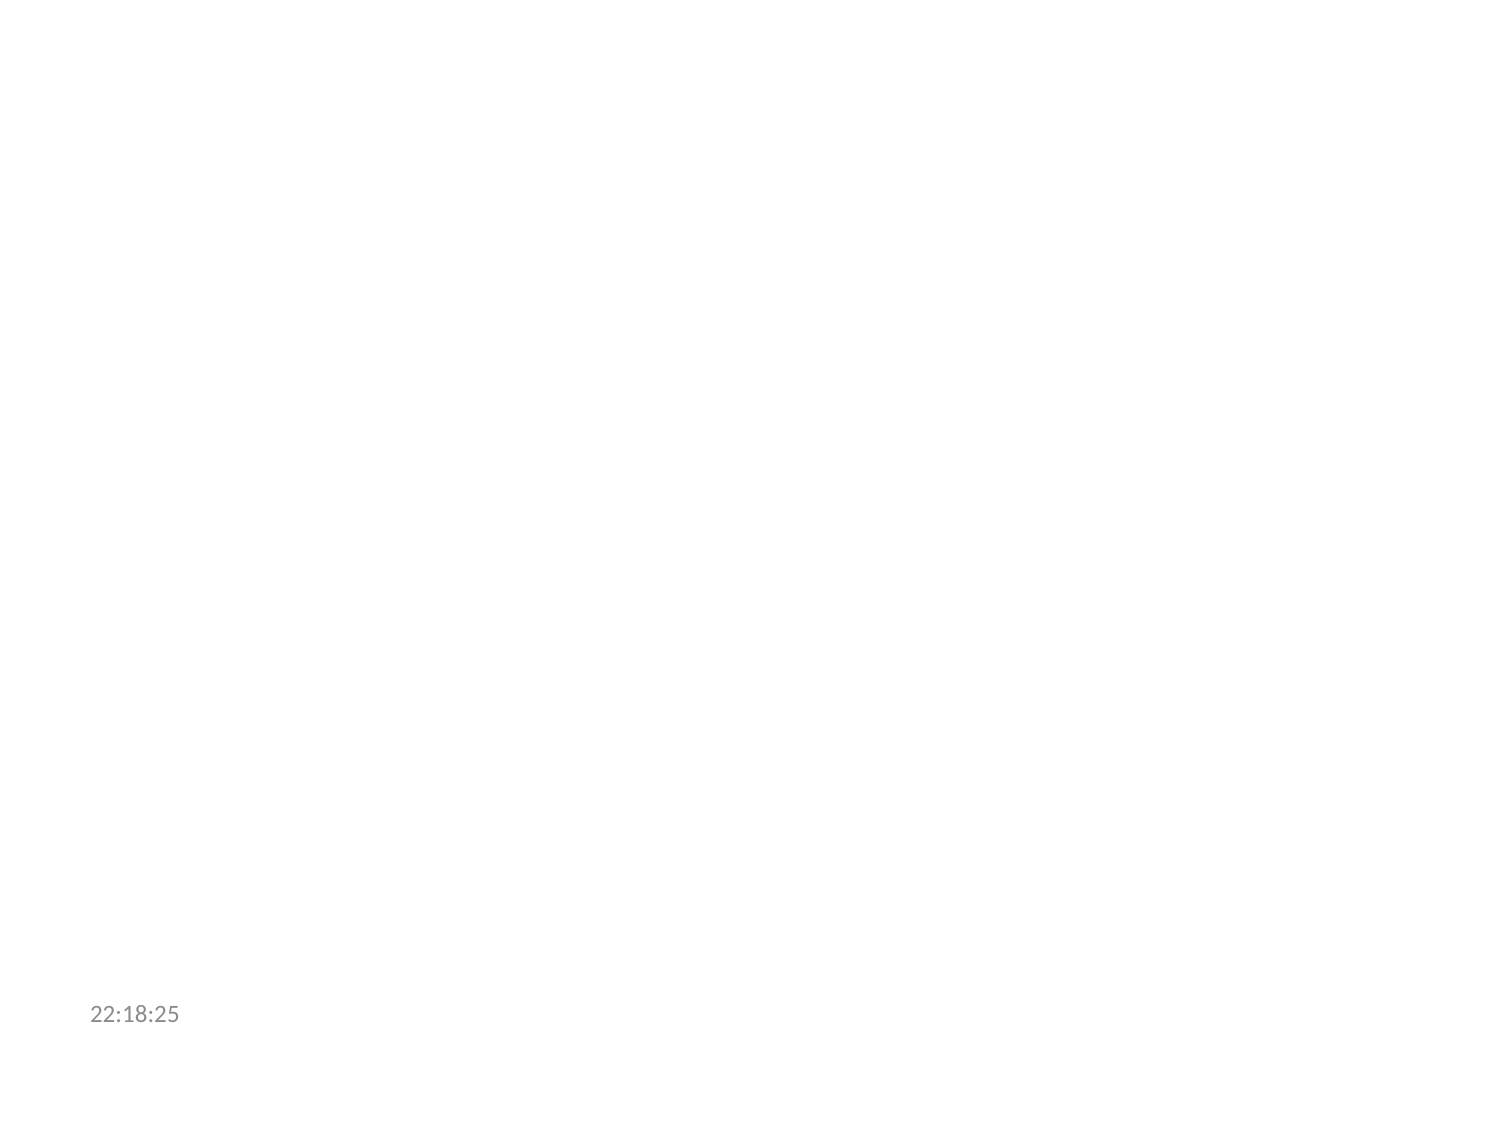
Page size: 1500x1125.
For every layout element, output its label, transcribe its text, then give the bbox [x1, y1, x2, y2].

text_box 15:35:09 [75, 982, 425, 1043]
